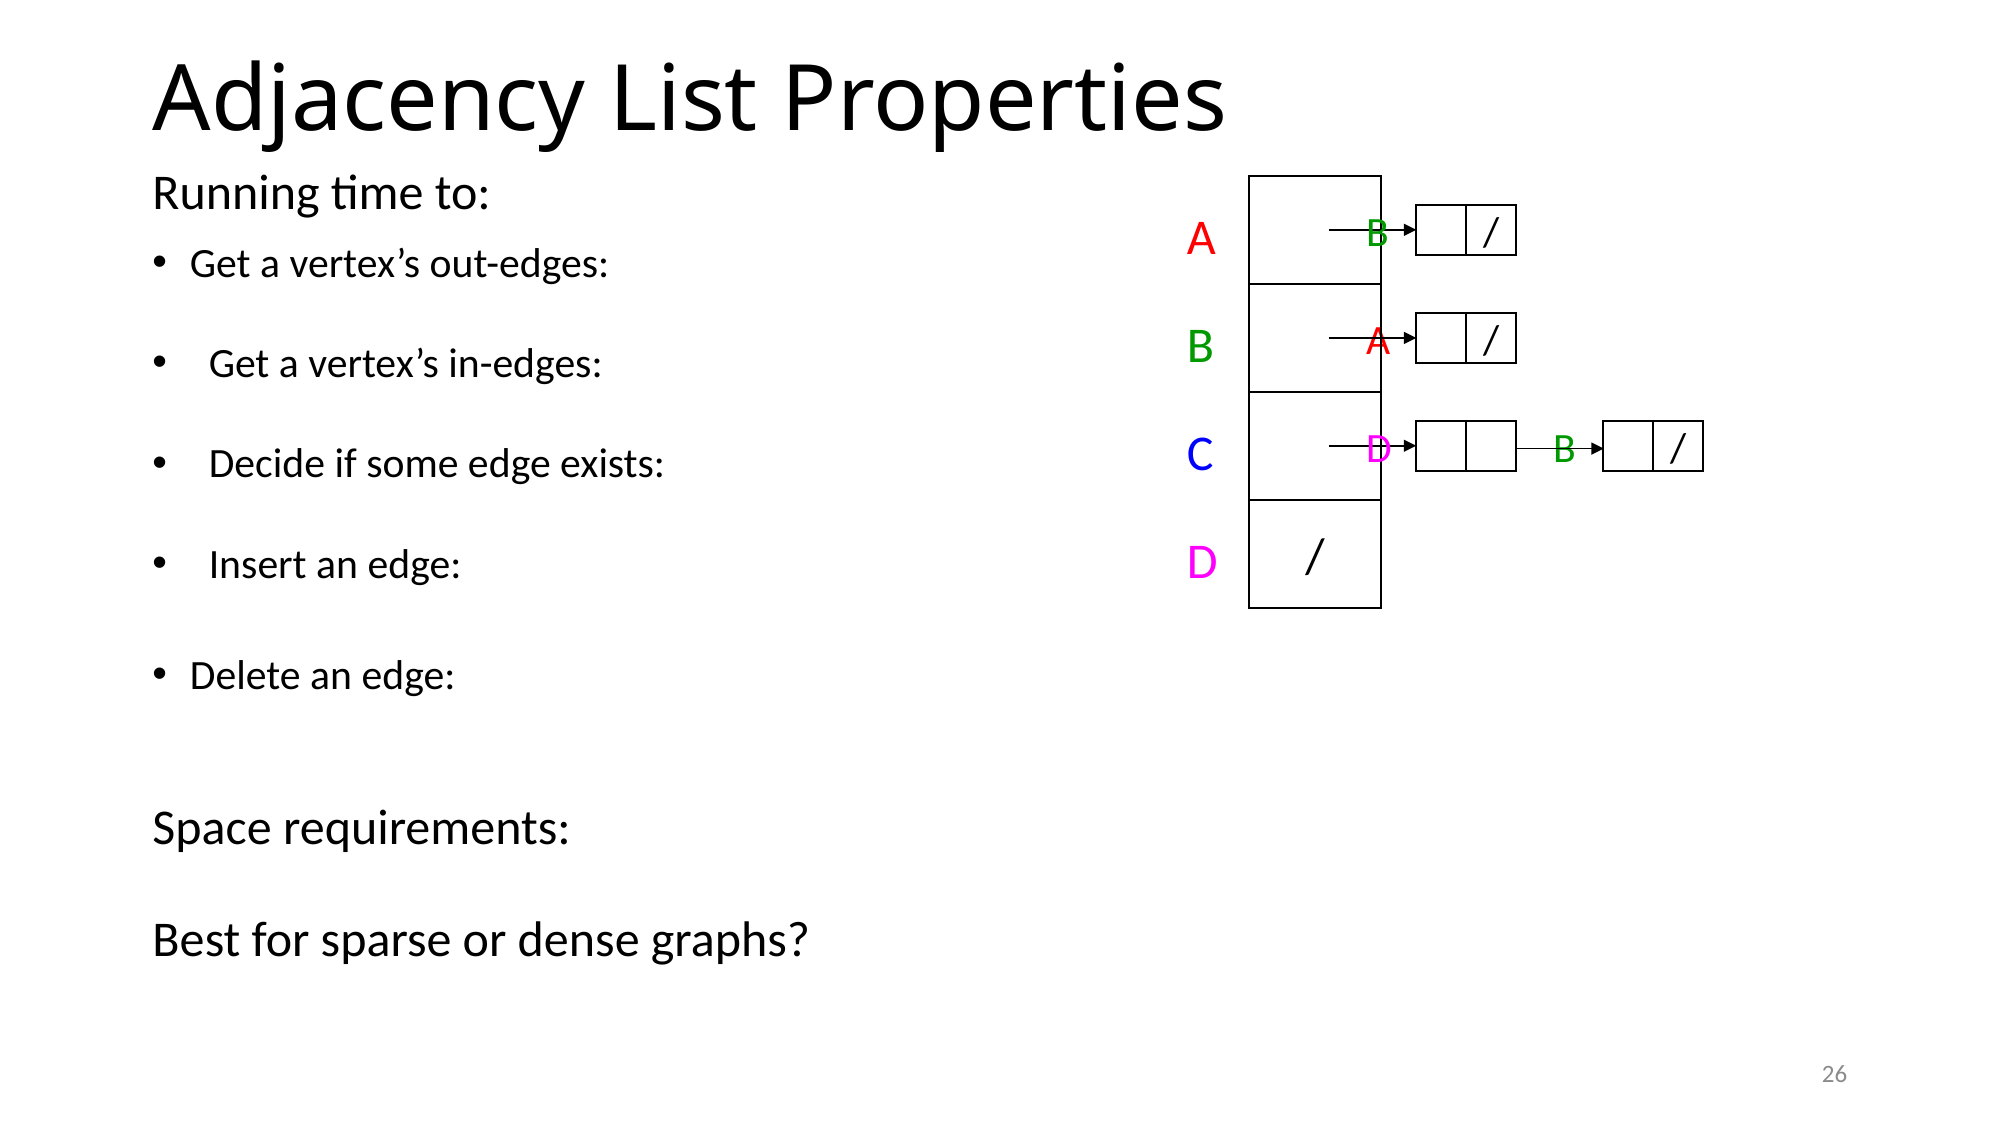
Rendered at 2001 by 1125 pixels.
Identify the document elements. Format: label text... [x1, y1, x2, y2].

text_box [1416, 420, 1604, 471]
title Adjacency List Properties [137, 0, 1863, 158]
text_box [1248, 392, 1381, 499]
text_box [1248, 175, 1381, 283]
text_box [1248, 283, 1381, 392]
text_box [1604, 420, 1704, 471]
text_box D [1172, 521, 1233, 596]
text_box A [1172, 196, 1231, 272]
text_box C [1172, 413, 1229, 488]
list Running time to: Get a vertex’s out-edges: Get a vertex’s in-edges: Decide if some edge exists: Insert an edge: Delete an edge: Space requirements: Best for sparse or dense graphs? [137, 158, 1863, 873]
text_box B [1172, 305, 1229, 380]
text_box / [1248, 499, 1381, 608]
slide_number 26 [1412, 1042, 1863, 1103]
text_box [1416, 204, 1517, 255]
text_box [1416, 312, 1517, 363]
